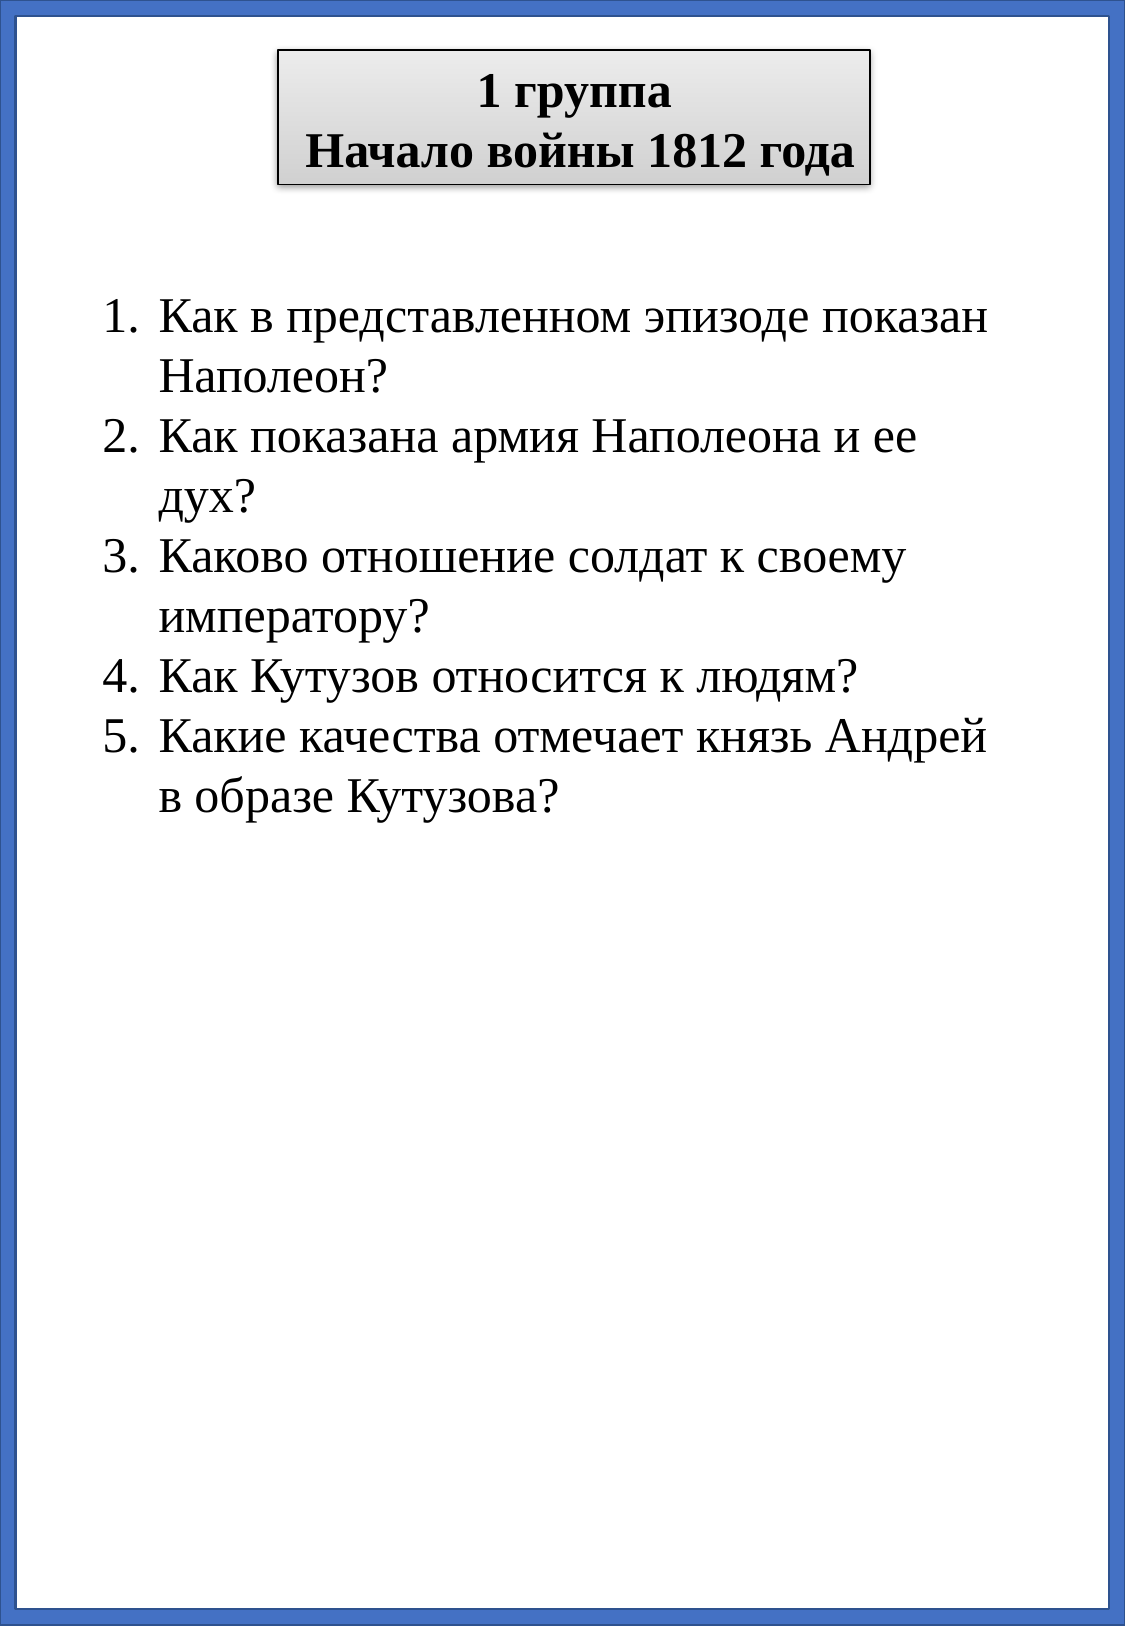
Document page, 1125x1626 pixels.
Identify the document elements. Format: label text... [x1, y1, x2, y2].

text_box Как в представленном эпизоде показан Наполеон? Как показана армия Наполеона и ее дух? Каково отношение солдат к своему императору? Как Кутузов относится к людям? Какие качества отмечает князь Андрей в образе Кутузова? [87, 274, 1033, 830]
text_box 1 группа Начало войны 1812 года [277, 49, 871, 185]
